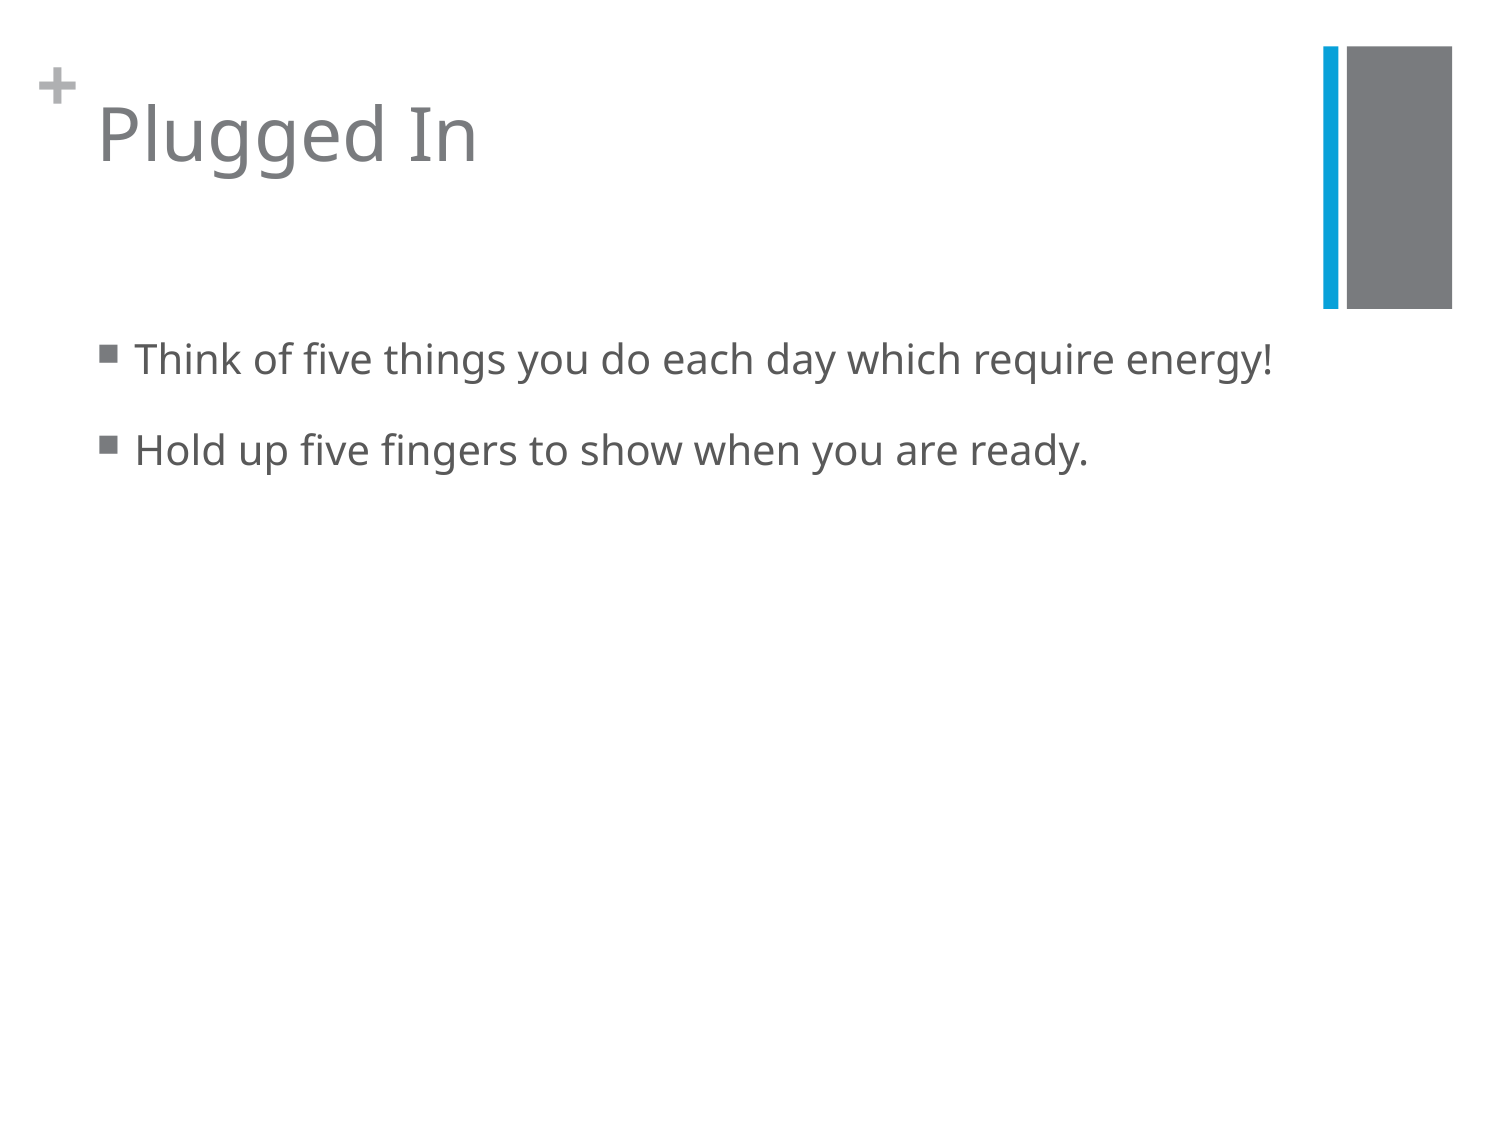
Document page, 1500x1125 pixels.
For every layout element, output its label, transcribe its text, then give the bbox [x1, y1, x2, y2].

list Think of five things you do each day which require energy! Hold up five fingers to show when you are ready. [81, 324, 1322, 1005]
title Plugged In [81, 79, 1322, 263]
